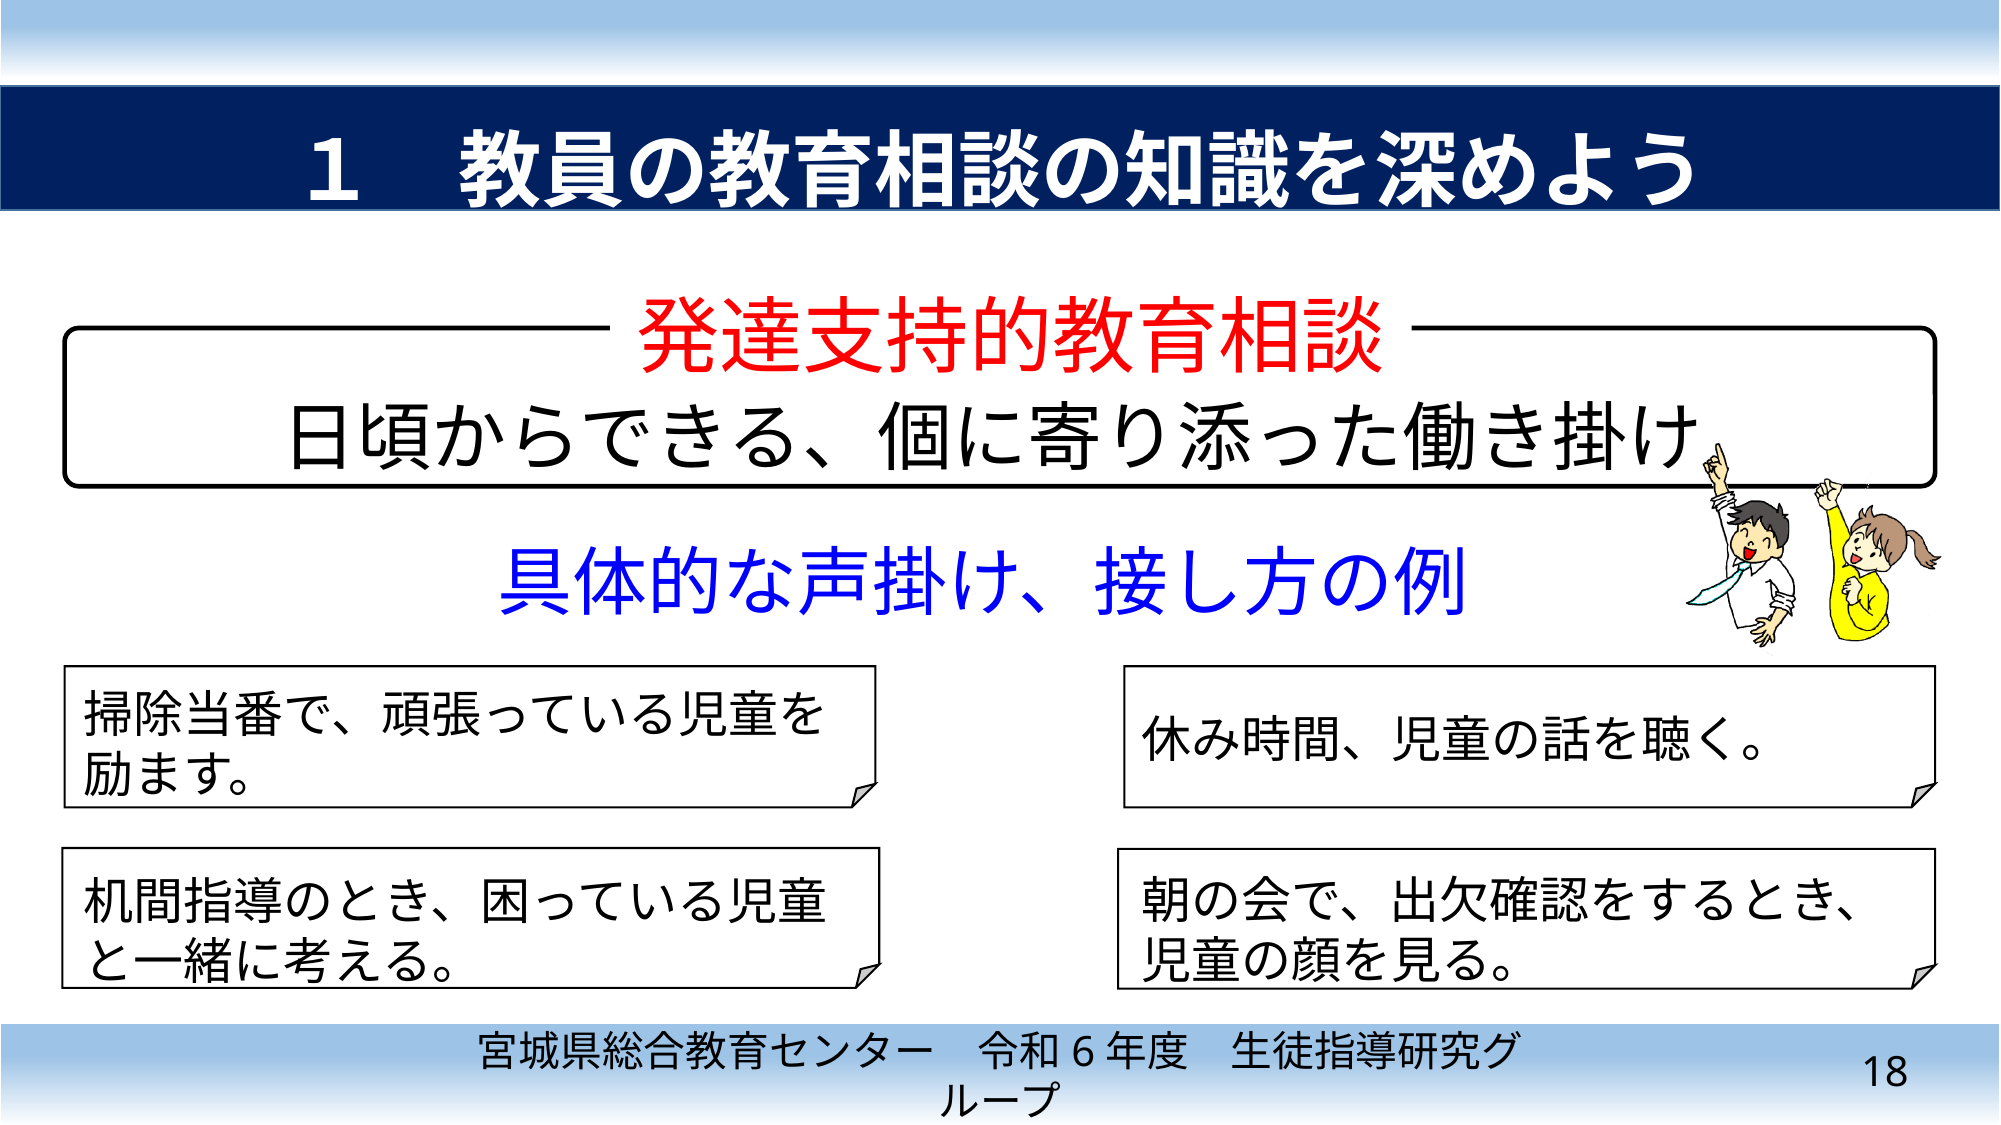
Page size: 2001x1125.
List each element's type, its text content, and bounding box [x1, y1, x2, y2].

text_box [62, 847, 1936, 998]
text_box 17 [1811, 1043, 1925, 1103]
text_box [0, 85, 220, 211]
text_box [1780, 85, 2000, 211]
text_box １ 教員の教育相談の知識を深めよう [220, 59, 1780, 224]
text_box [64, 666, 1936, 808]
picture [1670, 420, 1953, 659]
text_box [63, 326, 1937, 488]
text_box 具体的な声掛け、接し方の例 [482, 527, 1500, 633]
text_box 宮城県総合教育センター 令和6年度 生徒指導研究グループ [428, 1045, 1572, 1105]
text_box 発達支持的教育相談 [609, 288, 1413, 379]
